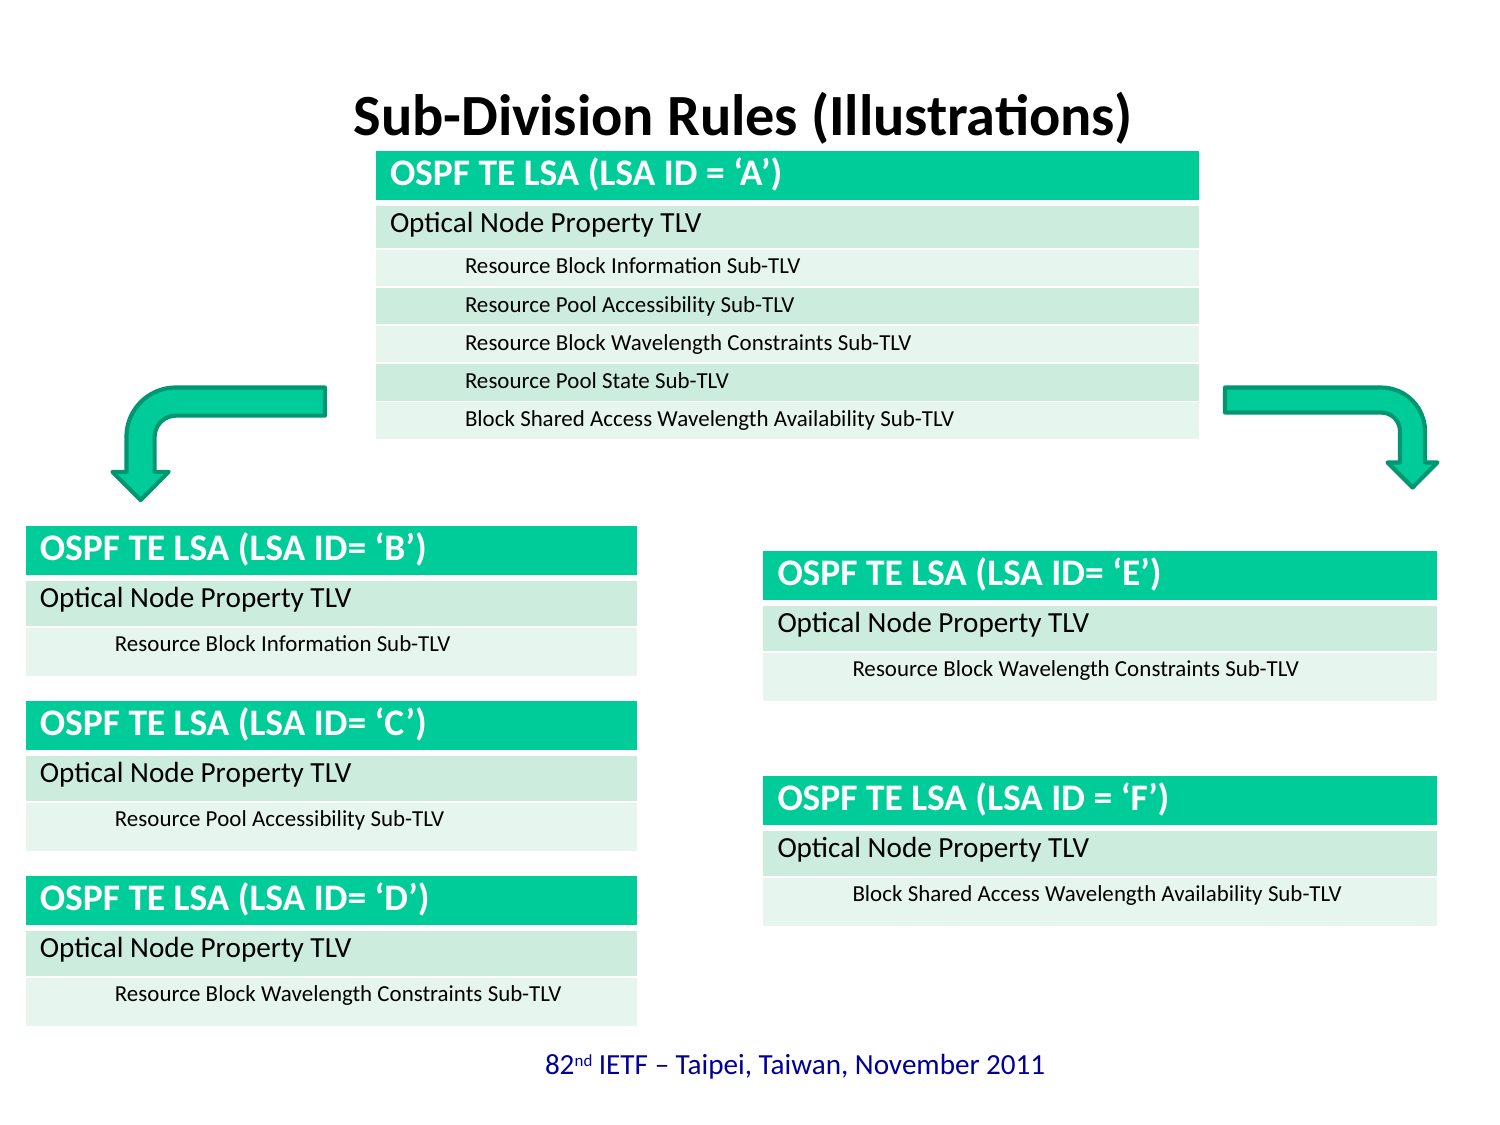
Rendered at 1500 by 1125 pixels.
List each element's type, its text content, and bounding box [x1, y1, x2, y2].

table_cell Resource Pool State Sub-TLV [376, 364, 1199, 401]
table_cell Resource Block Wavelength Constraints Sub-TLV [763, 653, 1437, 701]
table_cell Block Shared Access Wavelength Availability Sub-TLV [763, 878, 1437, 926]
text_box [1222, 385, 1440, 490]
table_header OSPF TE LSA (LSA ID= ‘B’) [26, 526, 637, 575]
table_header OSPF TE LSA (LSA ID= ‘C’) [26, 701, 637, 750]
table_cell Resource Pool Accessibility Sub-TLV [376, 288, 1199, 324]
table_cell Resource Block Information Sub-TLV [376, 250, 1199, 286]
text_box [110, 385, 328, 503]
table_cell Resource Block Information Sub-TLV [26, 628, 637, 676]
table_header OSPF TE LSA (LSA ID= ‘E’) [763, 551, 1437, 600]
table_cell Resource Block Wavelength Constraints Sub-TLV [26, 978, 637, 1026]
table_cell Optical Node Property TLV [763, 606, 1437, 651]
table_cell Optical Node Property TLV [376, 206, 1199, 248]
table_cell Optical Node Property TLV [26, 581, 637, 626]
table_header OSPF TE LSA (LSA ID = ‘F’) [763, 776, 1437, 825]
table_cell Optical Node Property TLV [763, 831, 1437, 876]
table_cell Block Shared Access Wavelength Availability Sub-TLV [376, 402, 1199, 439]
table_cell Resource Block Wavelength Constraints Sub-TLV [376, 326, 1199, 362]
table_header OSPF TE LSA (LSA ID= ‘D’) [26, 876, 637, 925]
table_cell Optical Node Property TLV [26, 931, 637, 976]
title Sub-Division Rules (Illustrations) [112, 62, 1388, 163]
table_cell Optical Node Property TLV [26, 756, 637, 801]
table_cell Resource Pool Accessibility Sub-TLV [26, 803, 637, 851]
table_header OSPF TE LSA (LSA ID = ‘A’) [376, 151, 1199, 200]
